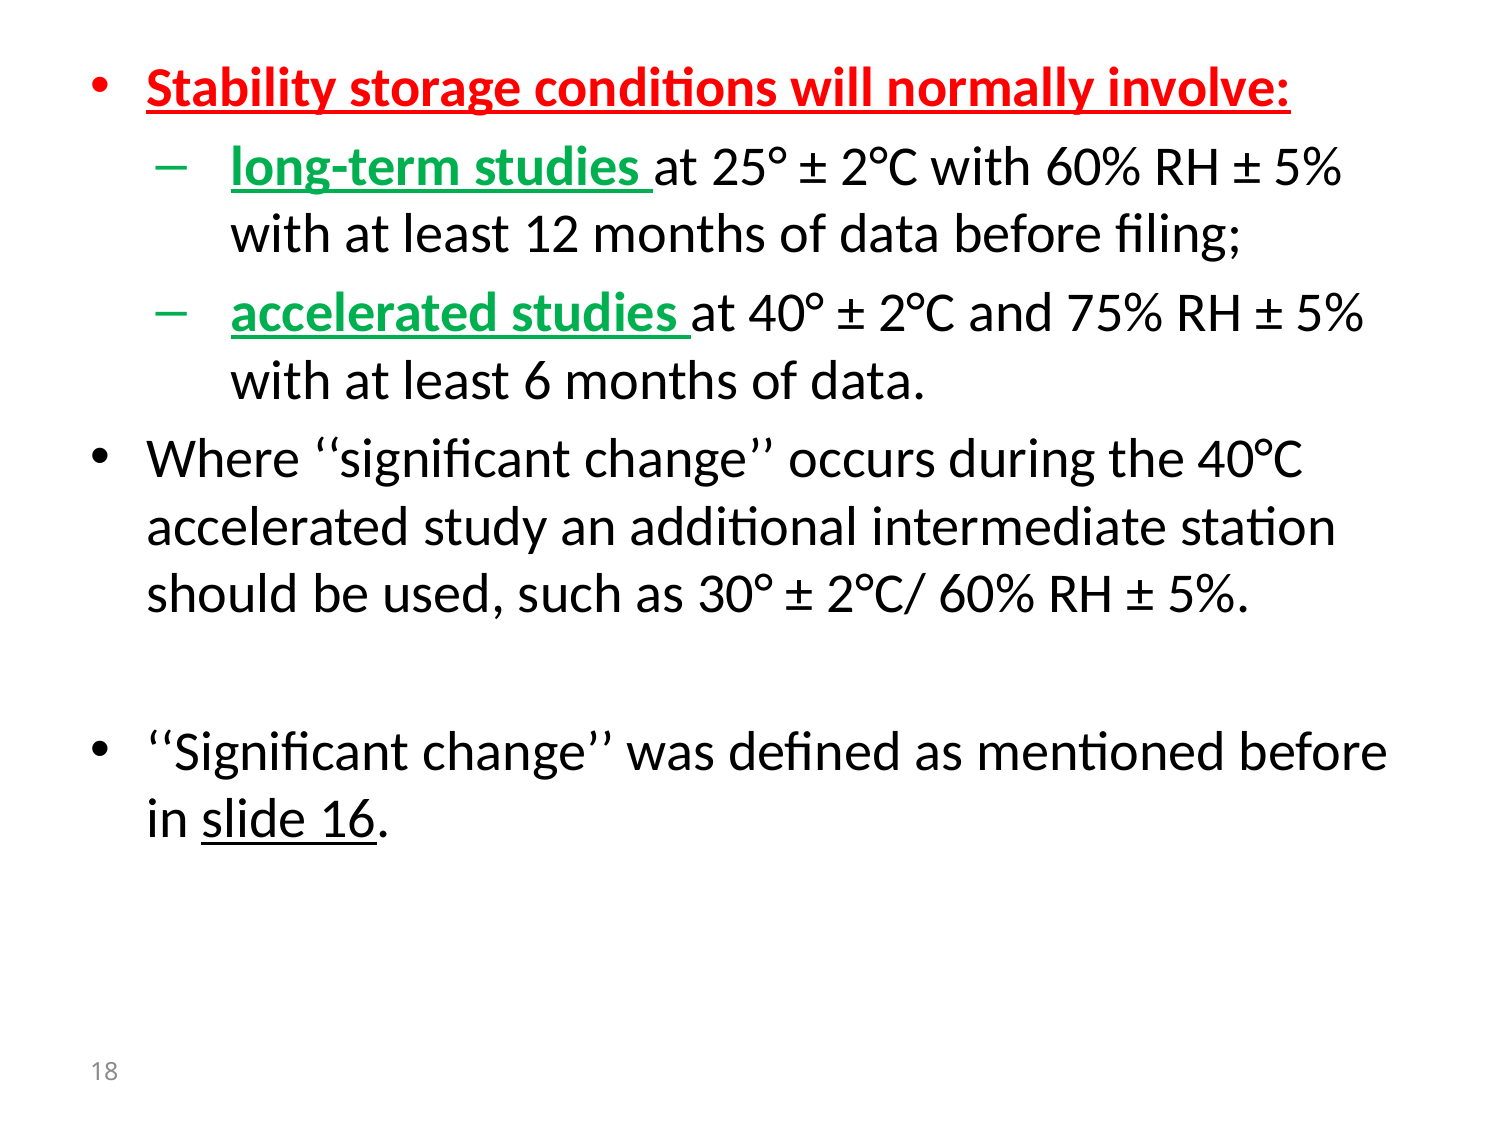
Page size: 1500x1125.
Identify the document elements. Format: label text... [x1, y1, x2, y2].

slide_number 18 [75, 1042, 425, 1103]
list Stability storage conditions will normally involve: long-term studies at 25° ± 2°C with 60% RH ± 5% with at least 12 months of data before filing; accelerated studies at 40° ± 2°C and 75% RH ± 5% with at least 6 months of data. Where ‘‘significant change’’ occurs during the 40°C accelerated study an additional intermediate station should be used, such as 30° ± 2°C/ 60% RH ± 5%. ‘‘Significant change’’ was defined as mentioned before in slide 16. [75, 42, 1425, 1083]
